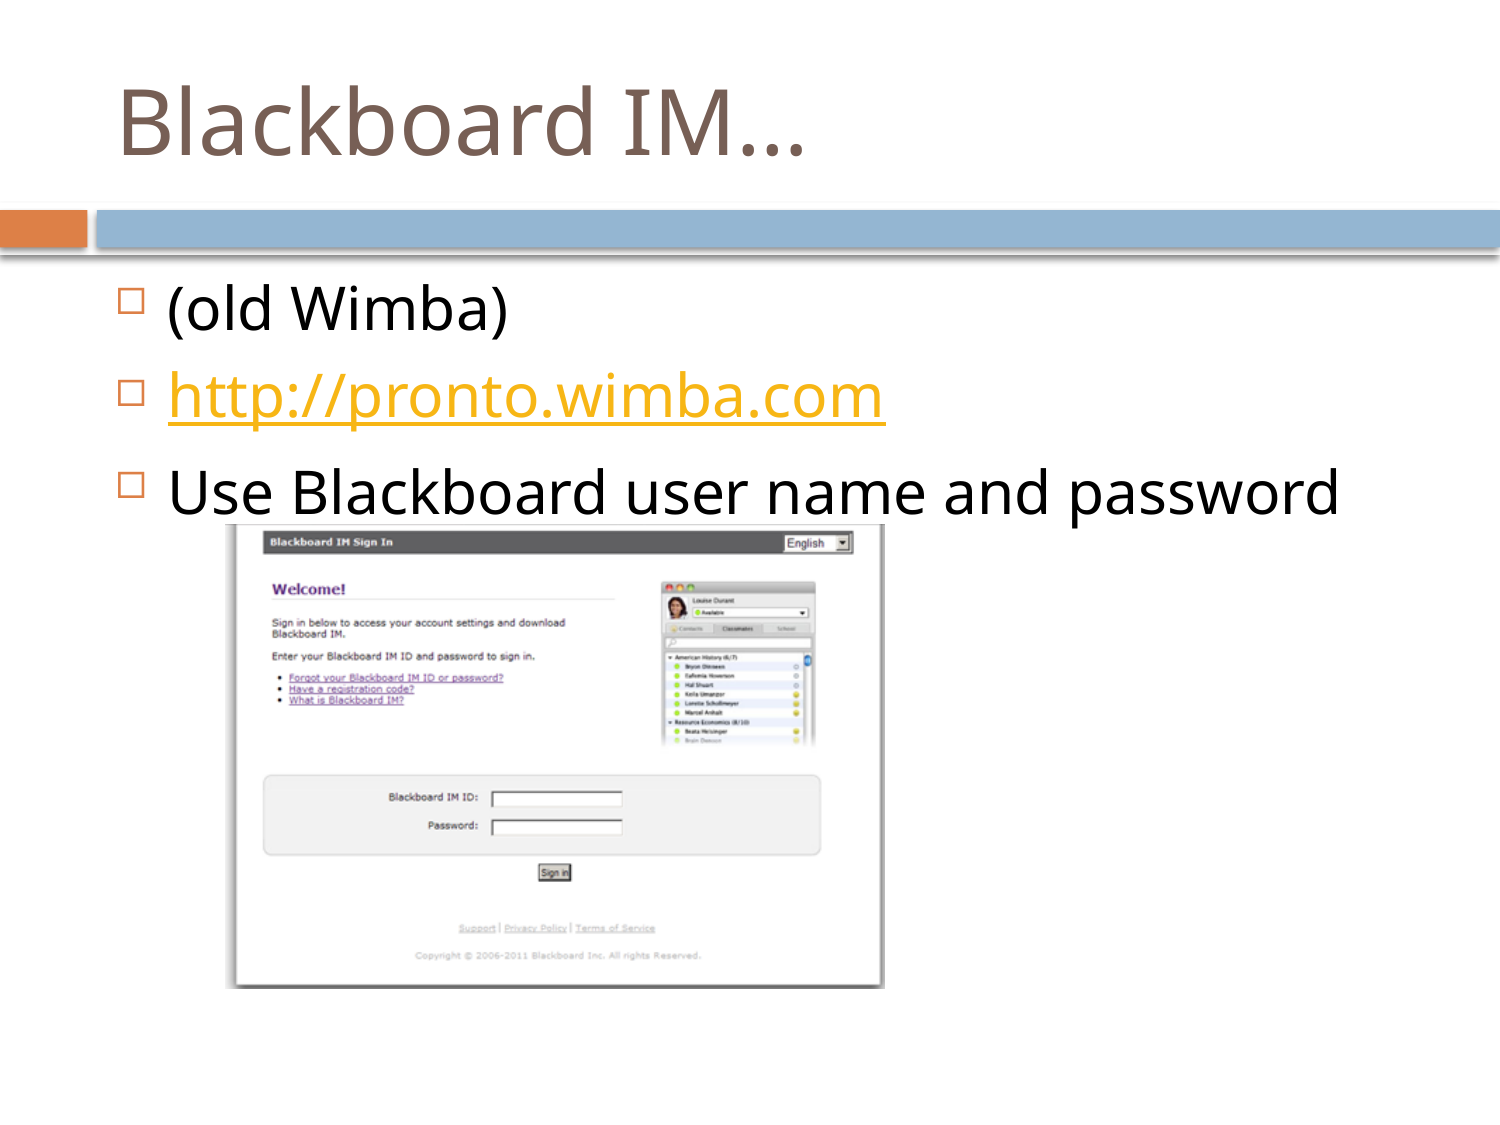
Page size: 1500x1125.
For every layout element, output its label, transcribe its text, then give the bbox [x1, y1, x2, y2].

picture [224, 524, 885, 990]
title Blackboard IM… [100, 37, 1438, 200]
list (old Wimba) http://pronto.wimba.com Use Blackboard user name and password [100, 262, 1438, 1000]
